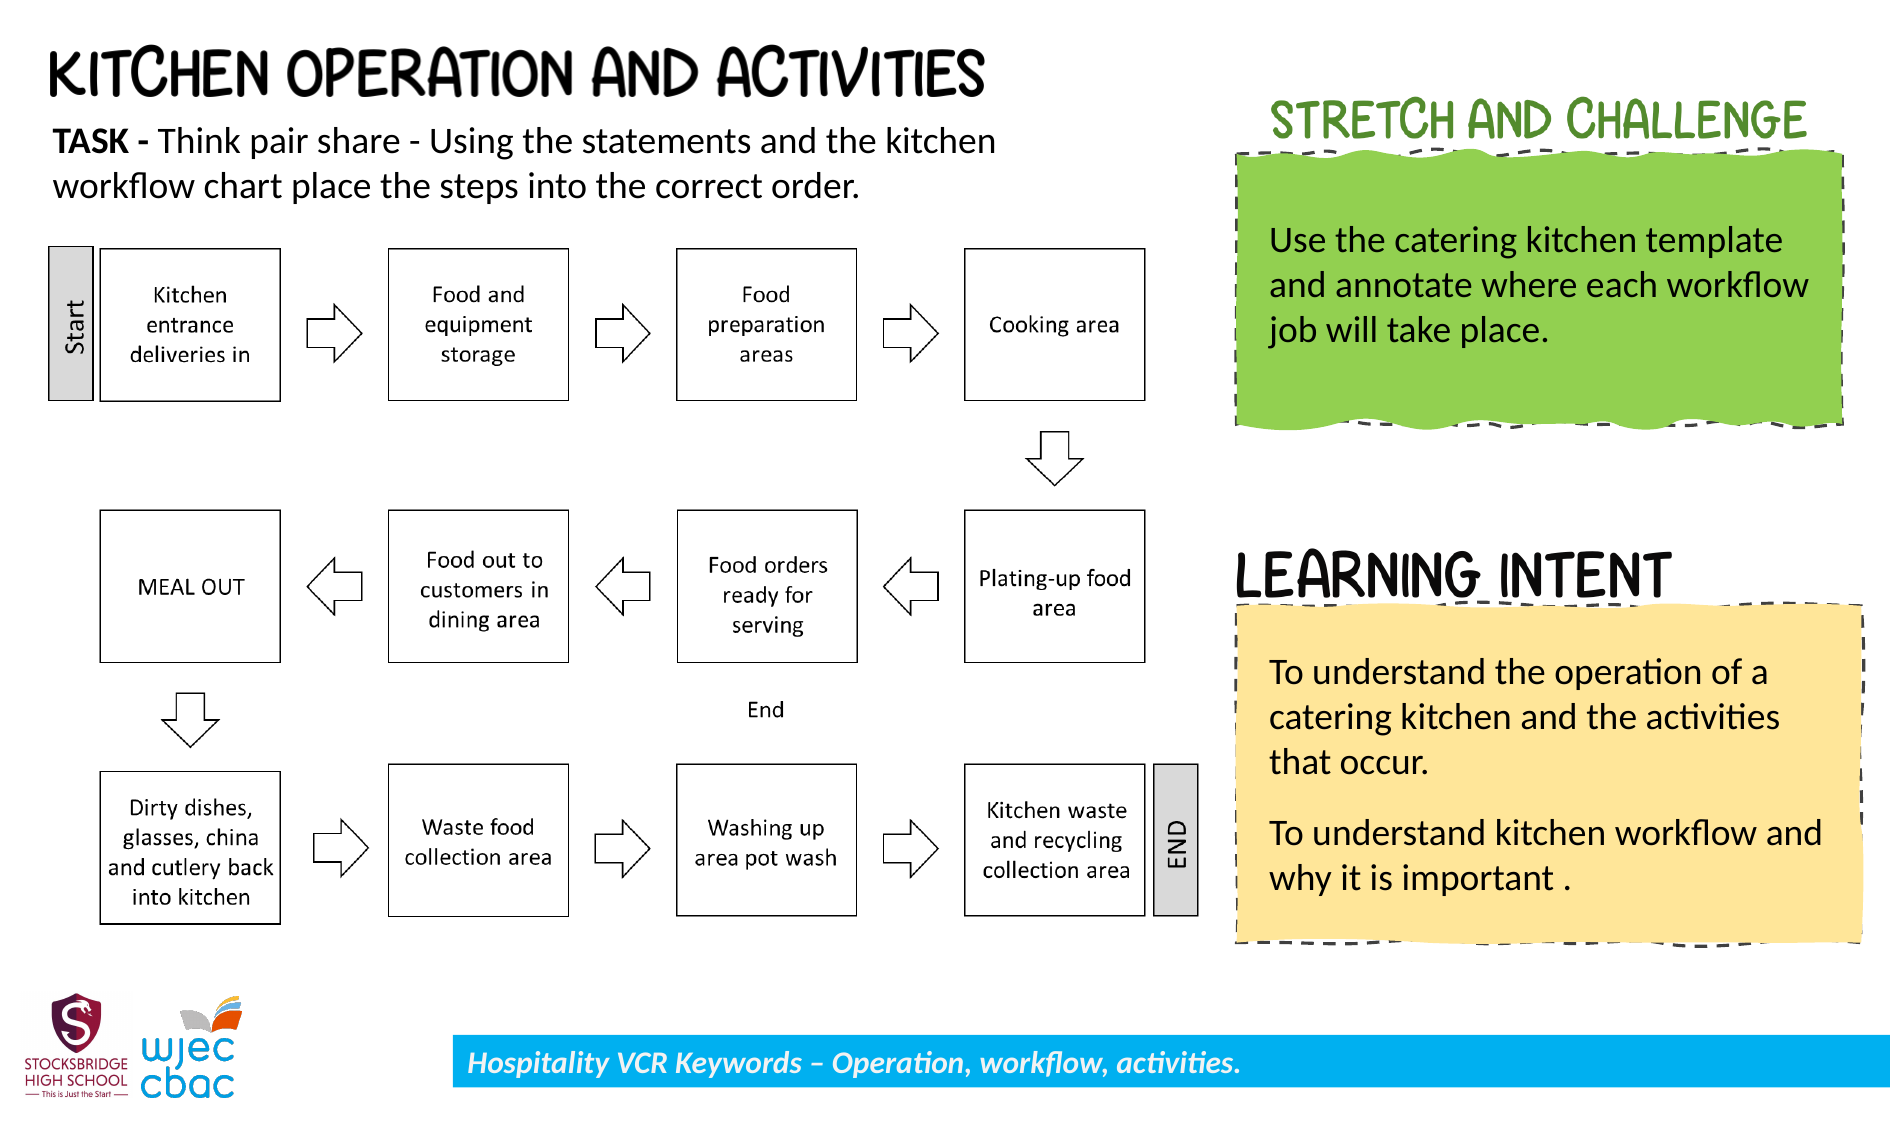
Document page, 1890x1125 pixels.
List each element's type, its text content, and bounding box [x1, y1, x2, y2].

picture [1005, 1058, 1018, 1064]
picture [653, 1053, 666, 1064]
picture [194, 1079, 205, 1094]
text_box [1234, 148, 1845, 431]
picture [933, 1058, 946, 1064]
picture [619, 1053, 623, 1064]
text_box TASK - Think pair share - Using the statements and the kitchen workflow chart place the steps into the correct order. [37, 108, 1121, 214]
picture [694, 1058, 706, 1064]
picture [1033, 1052, 1044, 1064]
text_box [1452, 601, 1462, 605]
text_box [1234, 602, 1865, 947]
text_box [1687, 944, 1697, 948]
picture [915, 1054, 930, 1064]
picture [1047, 1052, 1061, 1064]
text_box Use the catering kitchen template and annotate where each workflow job will take place. [1254, 207, 1843, 357]
picture [628, 1053, 635, 1064]
picture [1236, 548, 1672, 598]
picture [20, 185, 1210, 1098]
picture [1022, 1058, 1029, 1064]
picture [792, 1058, 801, 1064]
text_box To understand the operation of a catering kitchen and the activities that occur. To understand kitchen workflow and why it is important . [1254, 639, 1844, 906]
picture [899, 1058, 911, 1064]
picture [554, 1058, 566, 1064]
text_box Hospitality VCR Keywords – Operation, workflow, activities. [452, 1034, 1890, 1088]
picture [506, 1058, 515, 1064]
picture [1148, 1054, 1163, 1064]
picture [1271, 96, 1807, 139]
picture [775, 1052, 788, 1064]
picture [543, 1054, 551, 1064]
picture [470, 1053, 486, 1064]
picture [1119, 1058, 1131, 1064]
picture [888, 1058, 895, 1064]
picture [872, 1058, 884, 1064]
picture [1065, 1058, 1078, 1064]
picture [170, 1079, 181, 1094]
picture [50, 44, 985, 98]
picture [1189, 1054, 1204, 1064]
picture [765, 1058, 772, 1064]
picture [489, 1058, 502, 1064]
picture [678, 1053, 691, 1064]
picture [1135, 1058, 1145, 1064]
picture [636, 1053, 650, 1064]
picture [833, 1053, 852, 1064]
picture [585, 1054, 594, 1064]
picture [747, 1058, 760, 1064]
